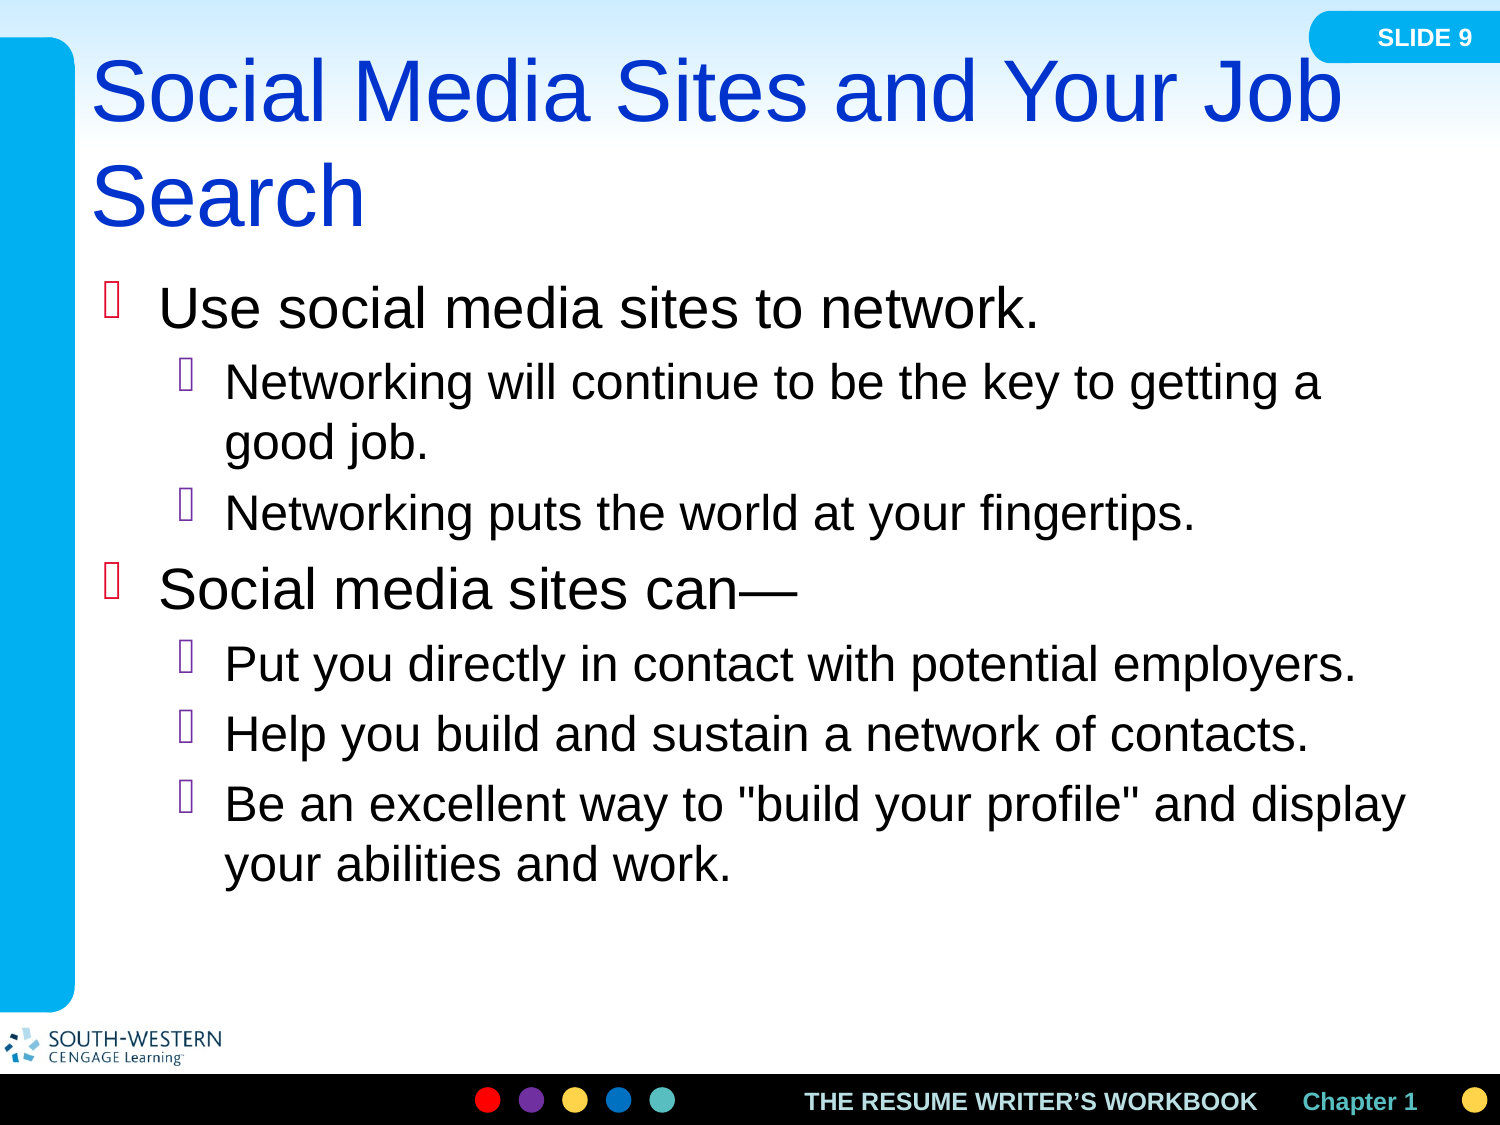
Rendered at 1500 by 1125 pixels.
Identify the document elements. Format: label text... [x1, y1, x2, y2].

footer Chapter 1 [1287, 1075, 1488, 1125]
picture [0, 1022, 225, 1073]
list Use social media sites to network. Networking will continue to be the key to getting a good job. Networking puts the world at your fingertips. Social media sites can— Put you directly in contact with potential employers. Help you build and sustain a network of contacts. Be an excellent way to "build your profile" and display your abilities and work. [87, 262, 1451, 981]
slide_number SLIDE 9 [1312, 13, 1488, 93]
title Social Media Sites and Your Job Search [74, 44, 1426, 233]
